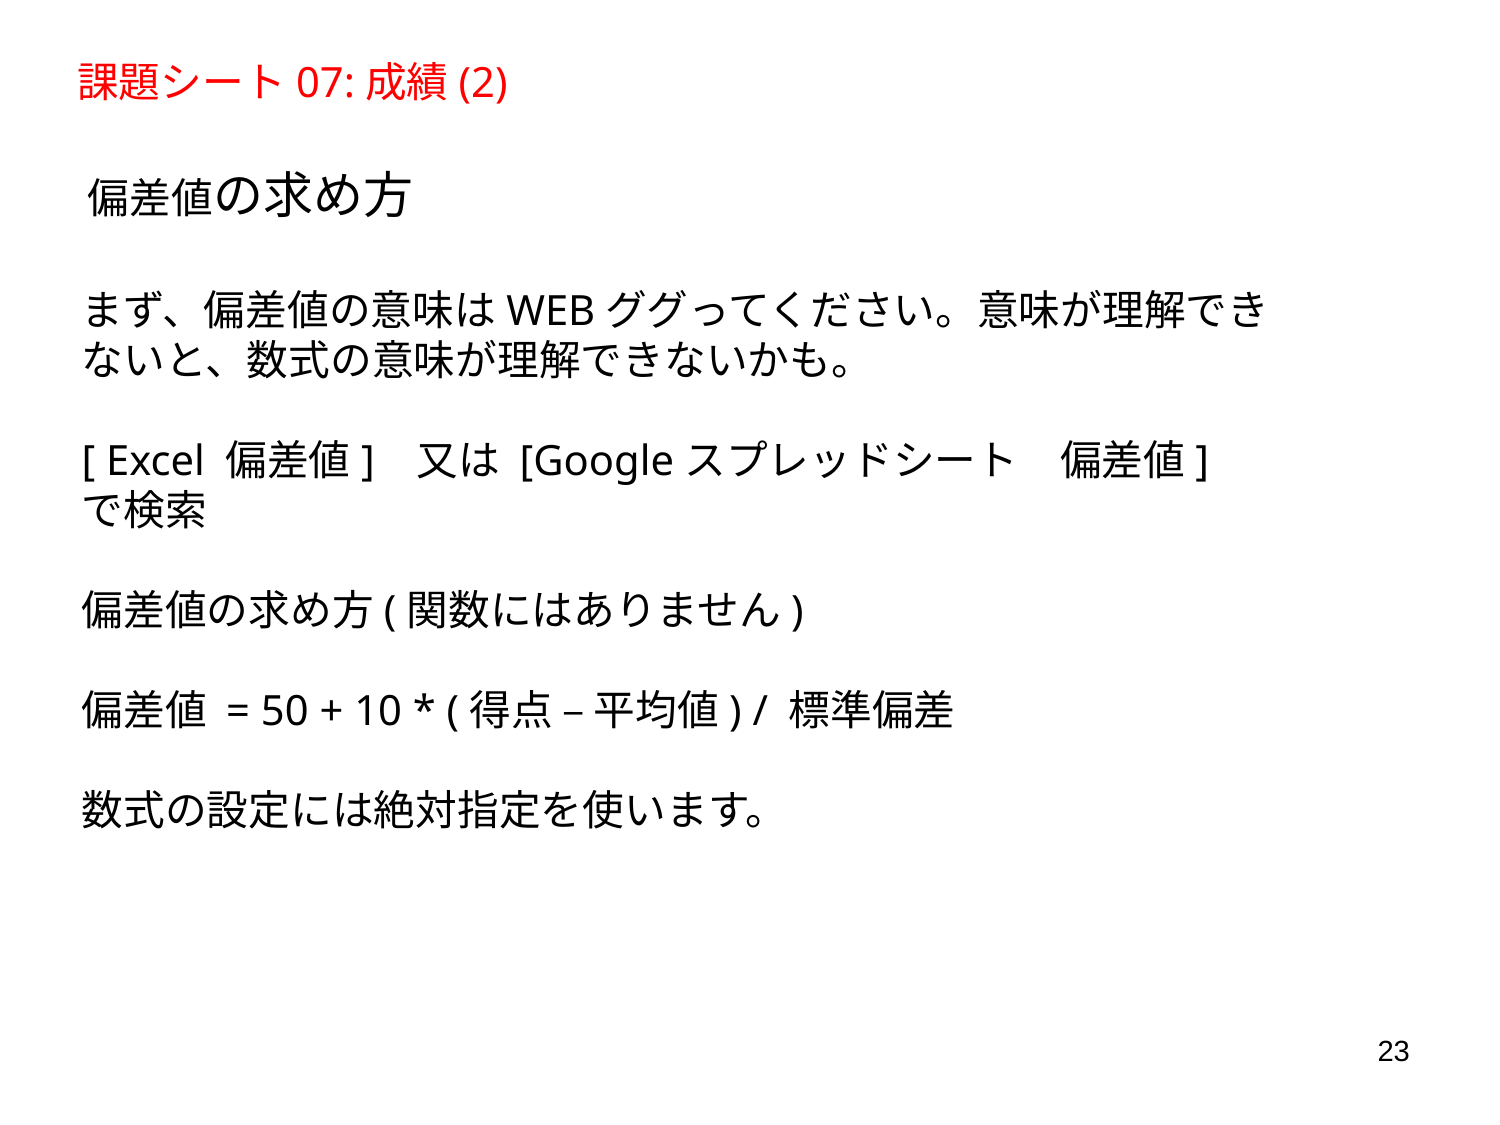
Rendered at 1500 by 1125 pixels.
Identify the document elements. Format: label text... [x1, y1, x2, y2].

text_box まず、偏差値の意味はWEBググってください。意味が理解できないと、数式の意味が理解できないかも。 [ Excel 偏差値] 又は [Googleスプレッドシート 偏差値] で検索 偏差値の求め方(関数にはありません) 偏差値 = 50 + 10 * (得点 – 平均値) / 標準偏差 数式の設定には絶対指定を使います。 [66, 276, 1320, 992]
slide_number 23 [1074, 1024, 1425, 1103]
text_box 偏差値の求め方 [49, 155, 788, 231]
text_box 課題シート07:成績(2) [62, 48, 1366, 114]
